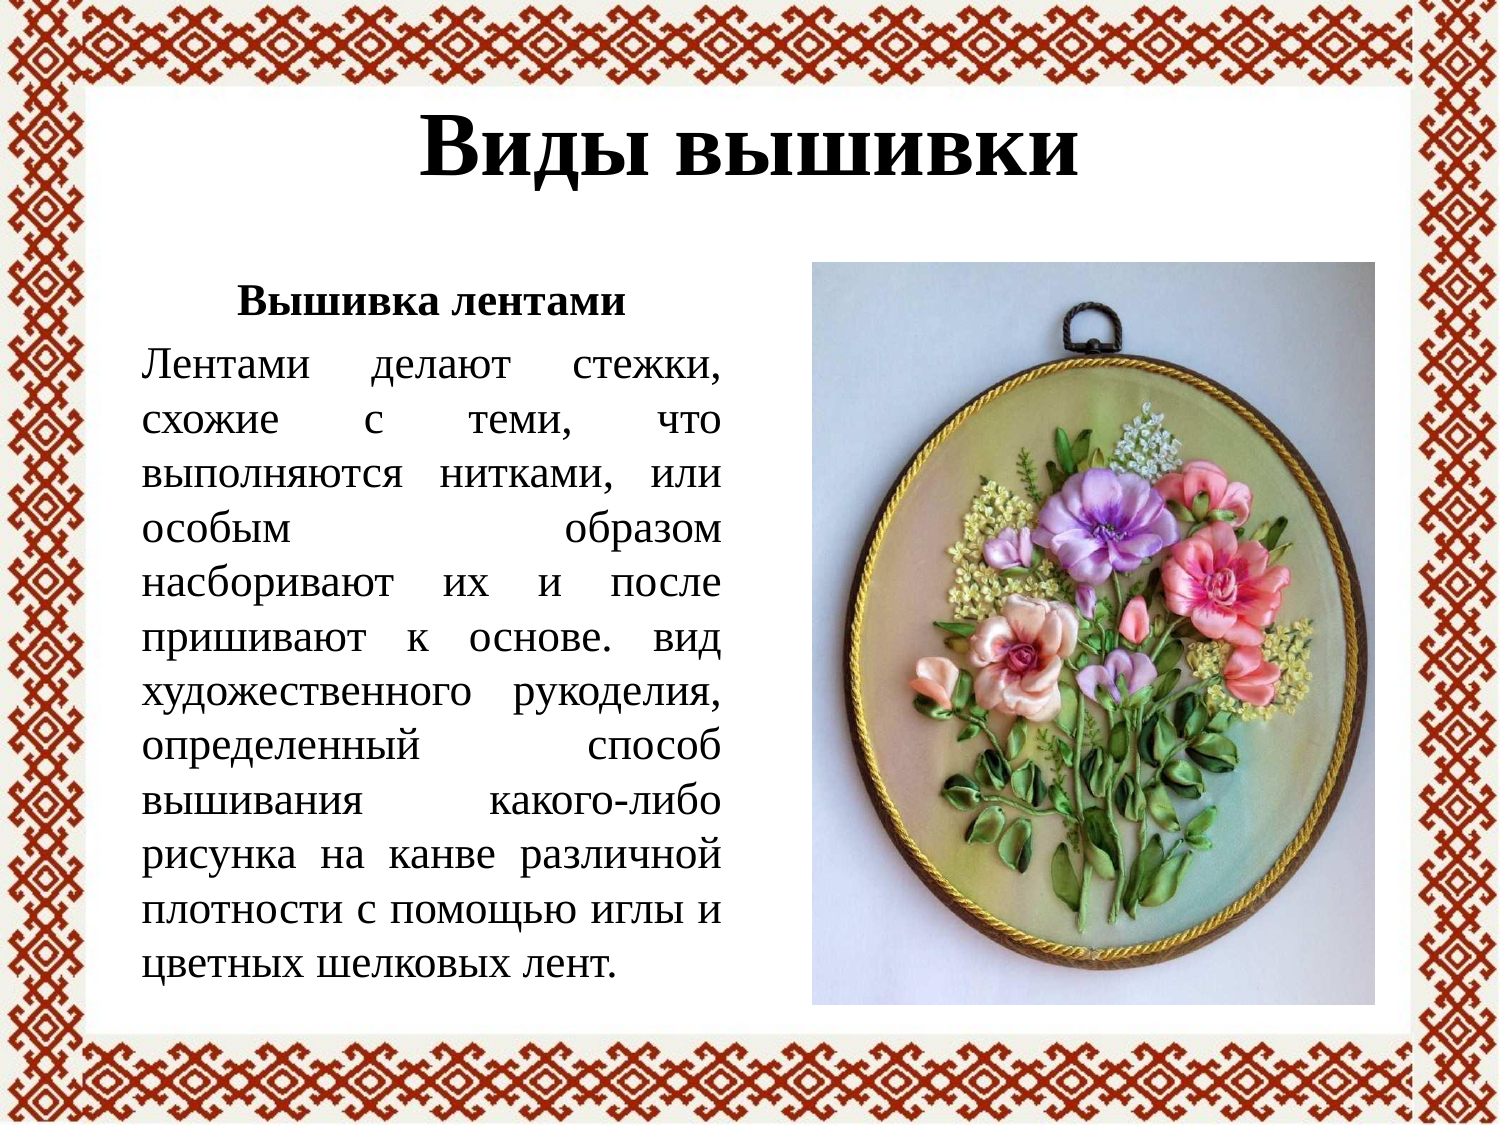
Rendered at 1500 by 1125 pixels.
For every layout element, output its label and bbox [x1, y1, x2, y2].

picture [0, 0, 1500, 1125]
list [812, 262, 1375, 1006]
